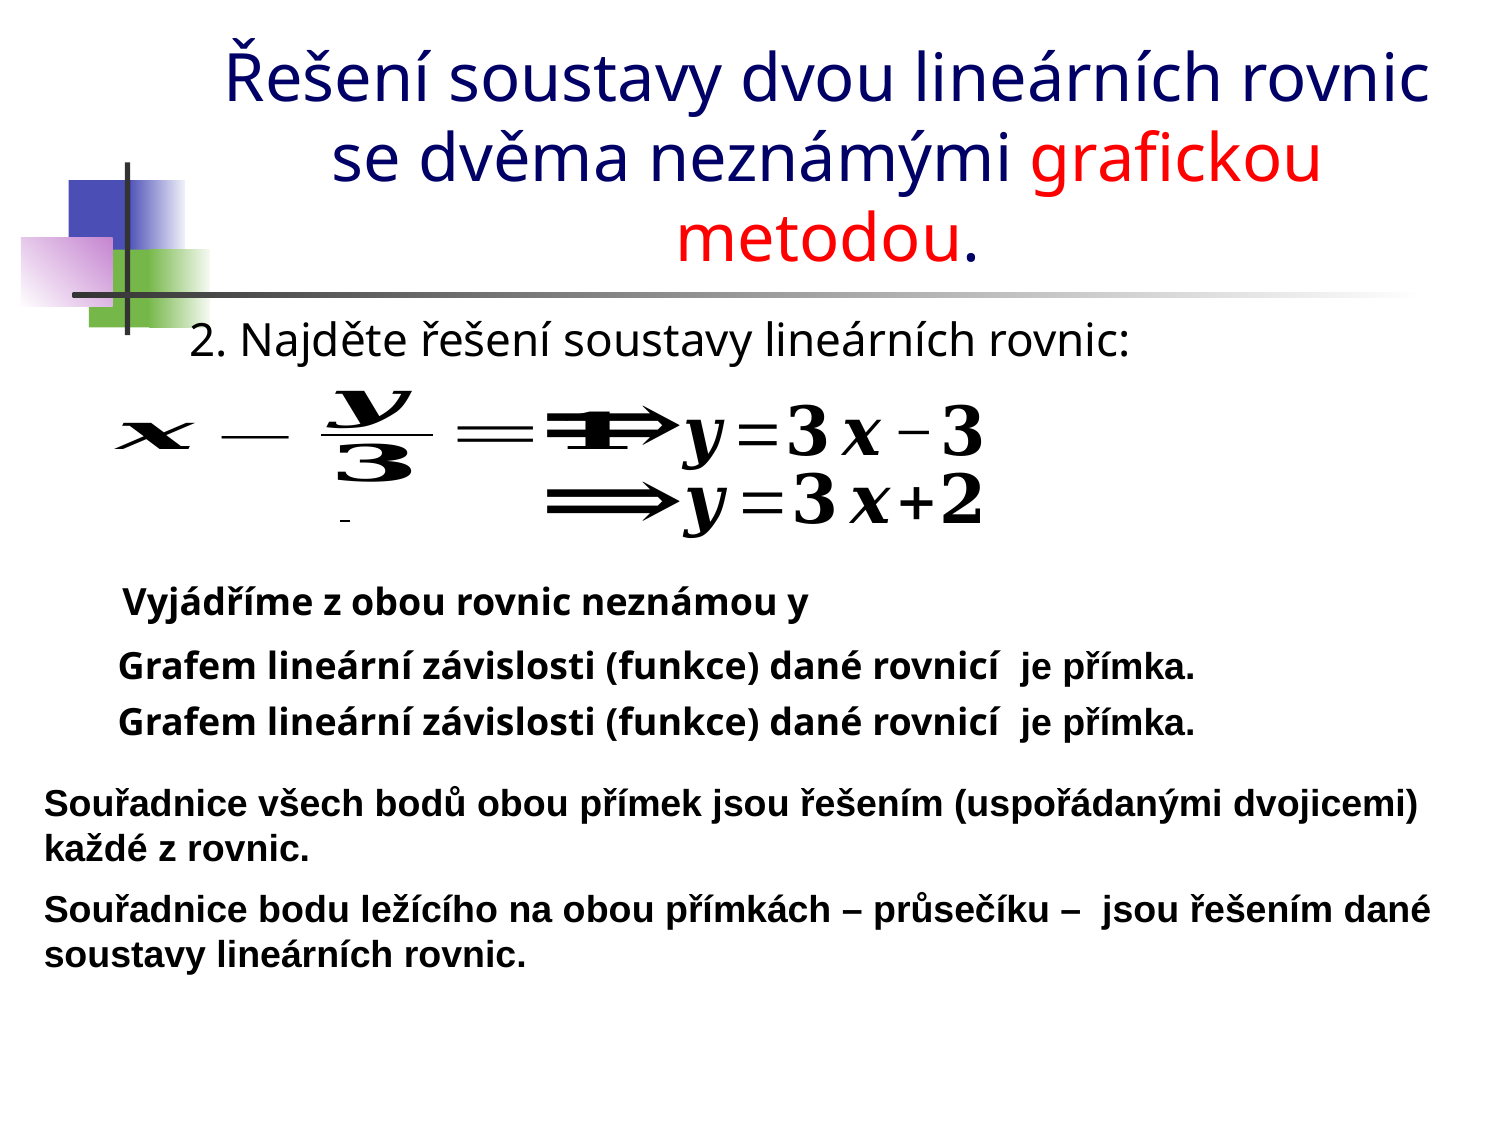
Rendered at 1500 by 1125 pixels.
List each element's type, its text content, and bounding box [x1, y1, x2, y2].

text_box Souřadnice všech bodů obou přímek jsou řešením (uspořádanými dvojicemi) každé z rovnic. [28, 771, 1459, 877]
text_box Souřadnice bodu ležícího na obou přímkách – průsečíku – jsou řešením dané soustavy lineárních rovnic. [28, 877, 1452, 983]
list 2. Najděte řešení soustavy lineárních rovnic: [159, 302, 1424, 381]
text_box Vyjádříme z obou rovnic neznámou y [107, 570, 835, 631]
title Řešení soustavy dvou lineárních rovnic se dvěma neznámými grafickou metodou. [188, 34, 1468, 276]
